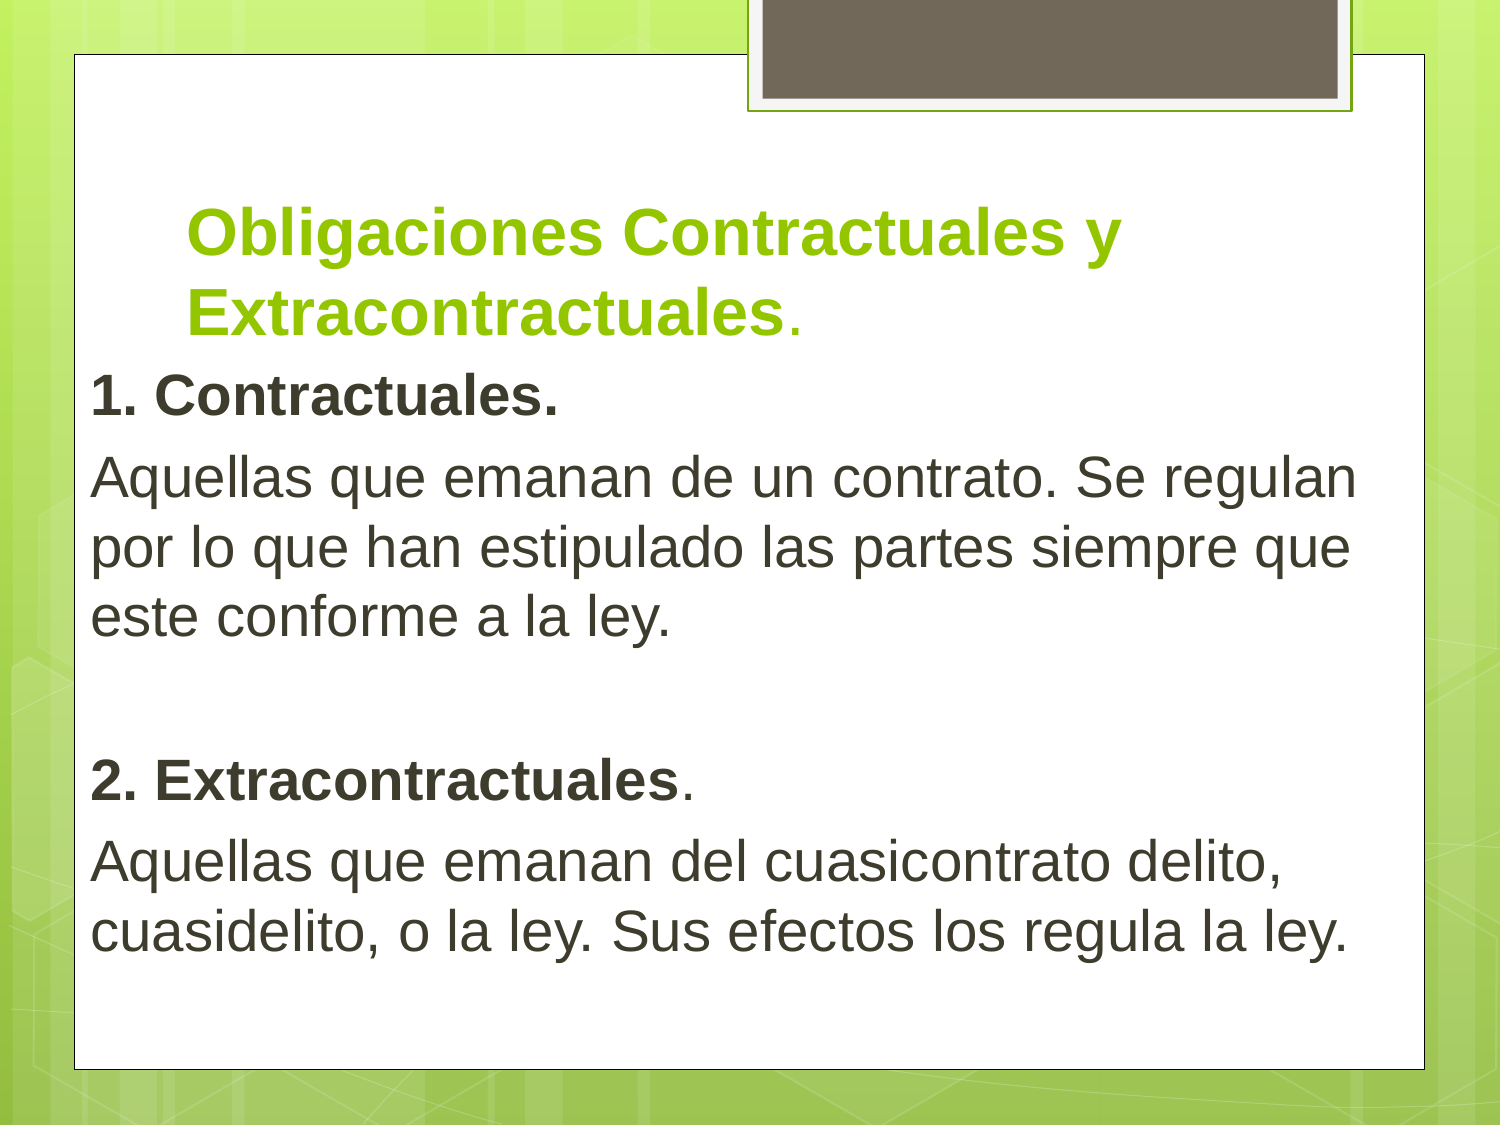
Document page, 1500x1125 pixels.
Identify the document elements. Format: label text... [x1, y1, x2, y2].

title Obligaciones Contractuales y Extracontractuales. [171, 168, 1324, 349]
list 1. Contractuales. Aquellas que emanan de un contrato. Se regulan por lo que han estipulado las partes siempre que este conforme a la ley. 2. Extracontractuales. Aquellas que emanan del cuasicontrato delito, cuasidelito, o la ley. Sus efectos los regula la ley. [75, 349, 1425, 1035]
